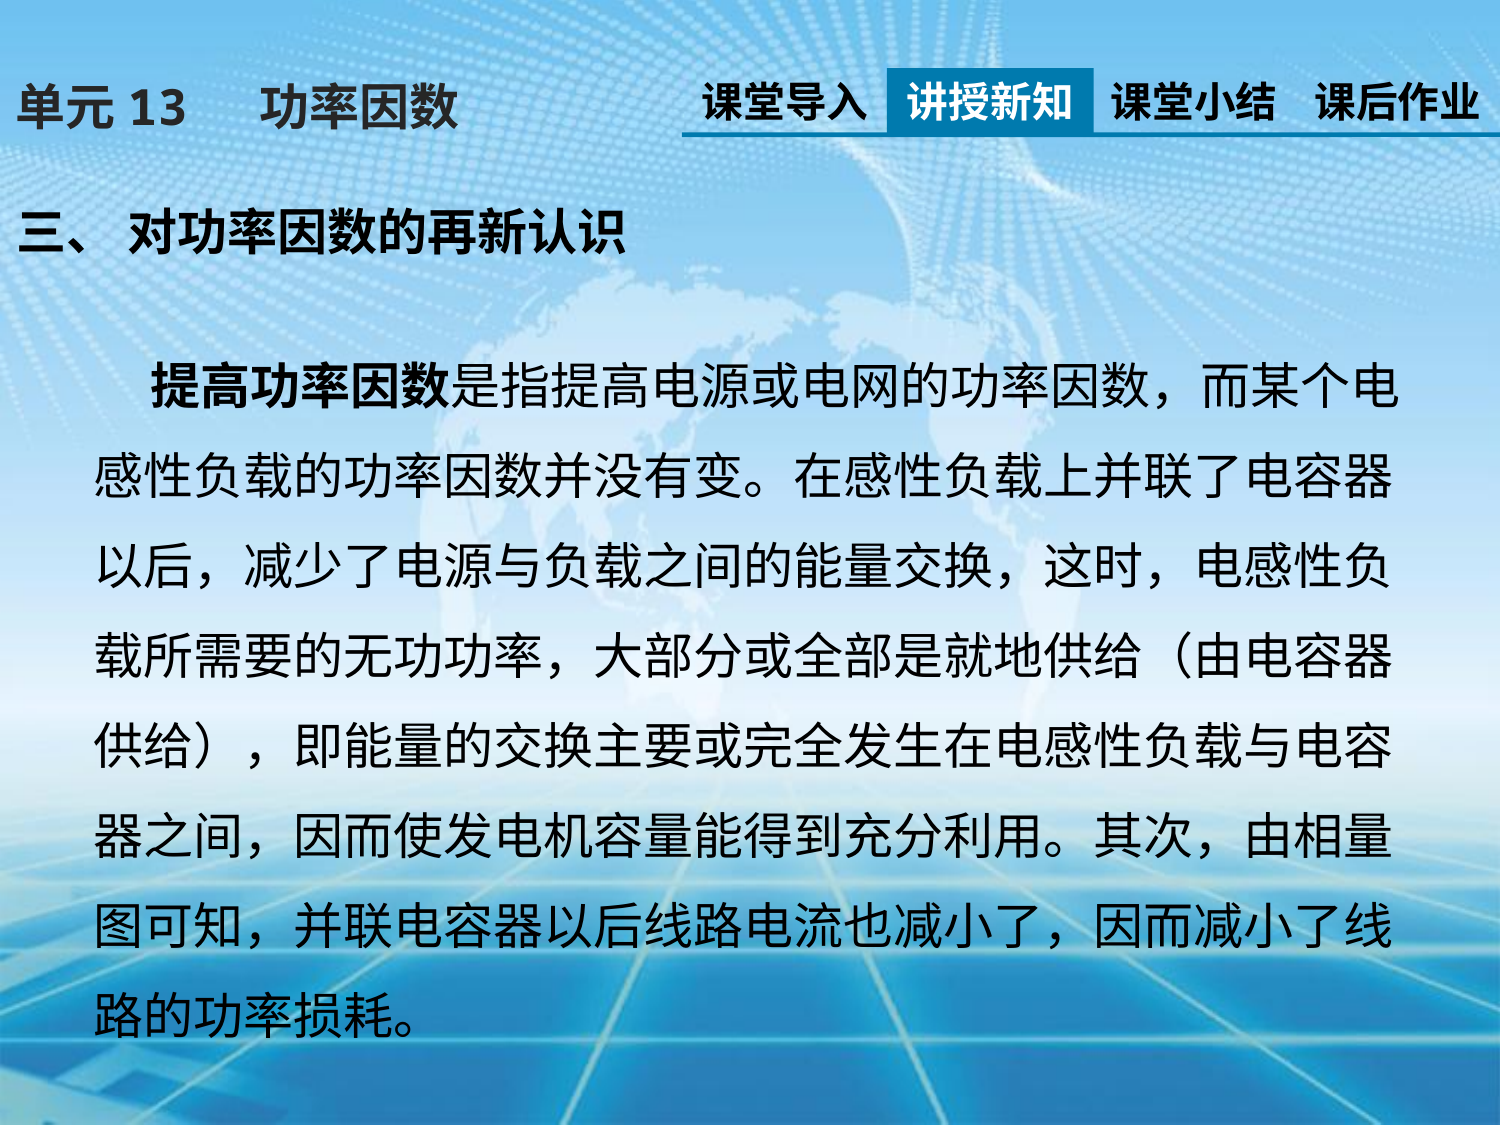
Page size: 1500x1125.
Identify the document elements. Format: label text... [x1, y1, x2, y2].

text_box 三、 对功率因数的再新认识 [1, 185, 731, 275]
picture [0, 0, 1500, 1125]
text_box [1, 67, 1500, 144]
text_box 提高功率因数是指提高电源或电网的功率因数，而某个电感性负载的功率因数并没有变。在感性负载上并联了电容器以后，减少了电源与负载之间的能量交换，这时，电感性负载所需要的无功功率，大部分或全部是就地供给（由电容器供给），即能量的交换主要或完全发生在电感性负载与电容器之间，因而使发电机容量能得到充分利用。其次，由相量图可知，并联电容器以后线路电流也减小了，因而减小了线路的功率损耗。 [78, 316, 1426, 1052]
